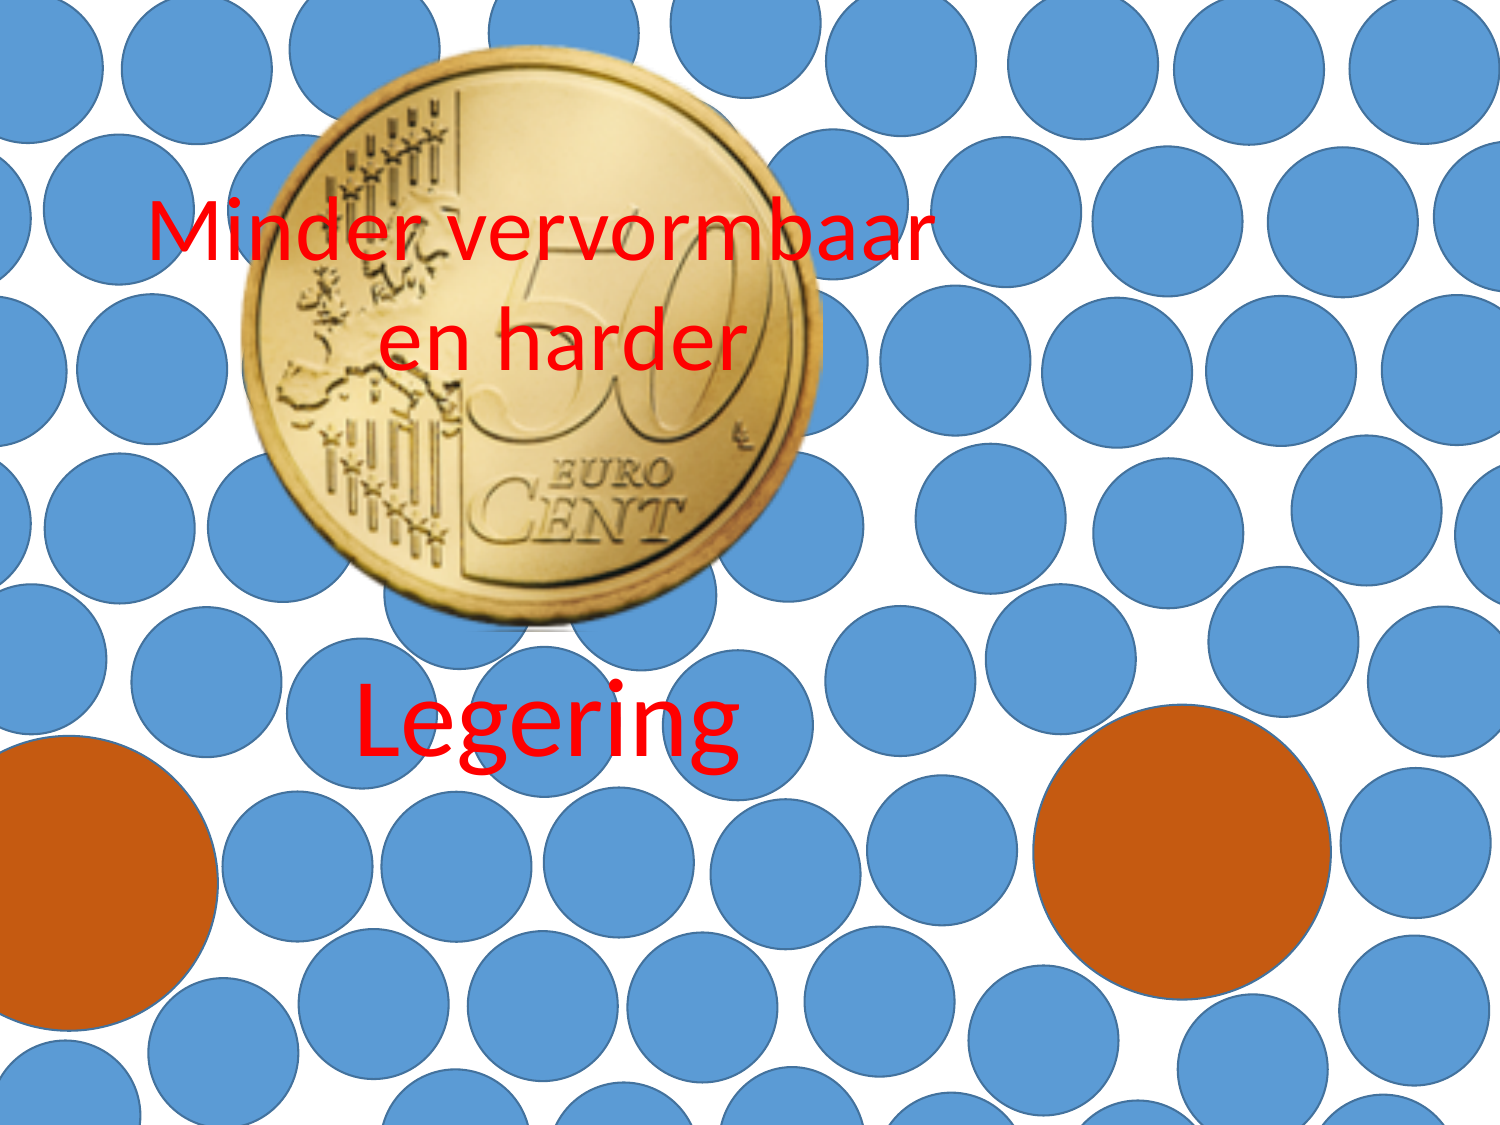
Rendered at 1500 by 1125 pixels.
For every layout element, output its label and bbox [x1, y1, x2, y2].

text_box [380, 801, 533, 943]
text_box [0, 1039, 142, 1125]
text_box [709, 801, 862, 951]
picture [239, 43, 823, 632]
text_box [888, 1091, 1015, 1125]
text_box [542, 801, 695, 939]
text_box [1339, 801, 1492, 920]
text_box [866, 801, 1019, 927]
text_box [0, 435, 1500, 801]
text_box [381, 1068, 529, 1125]
text_box [554, 1081, 693, 1125]
text_box [147, 977, 300, 1125]
text_box [1338, 934, 1491, 1087]
text_box [967, 964, 1120, 1117]
text_box [720, 1066, 864, 1125]
text_box [626, 931, 779, 1084]
text_box [803, 925, 956, 1078]
text_box [0, 801, 219, 1032]
text_box [466, 930, 619, 1083]
text_box [221, 801, 374, 943]
text_box [1176, 993, 1329, 1125]
text_box [1081, 1099, 1195, 1125]
text_box [1321, 1093, 1445, 1125]
text_box [1032, 801, 1332, 1001]
text_box [297, 928, 450, 1081]
text_box [0, 0, 1500, 435]
